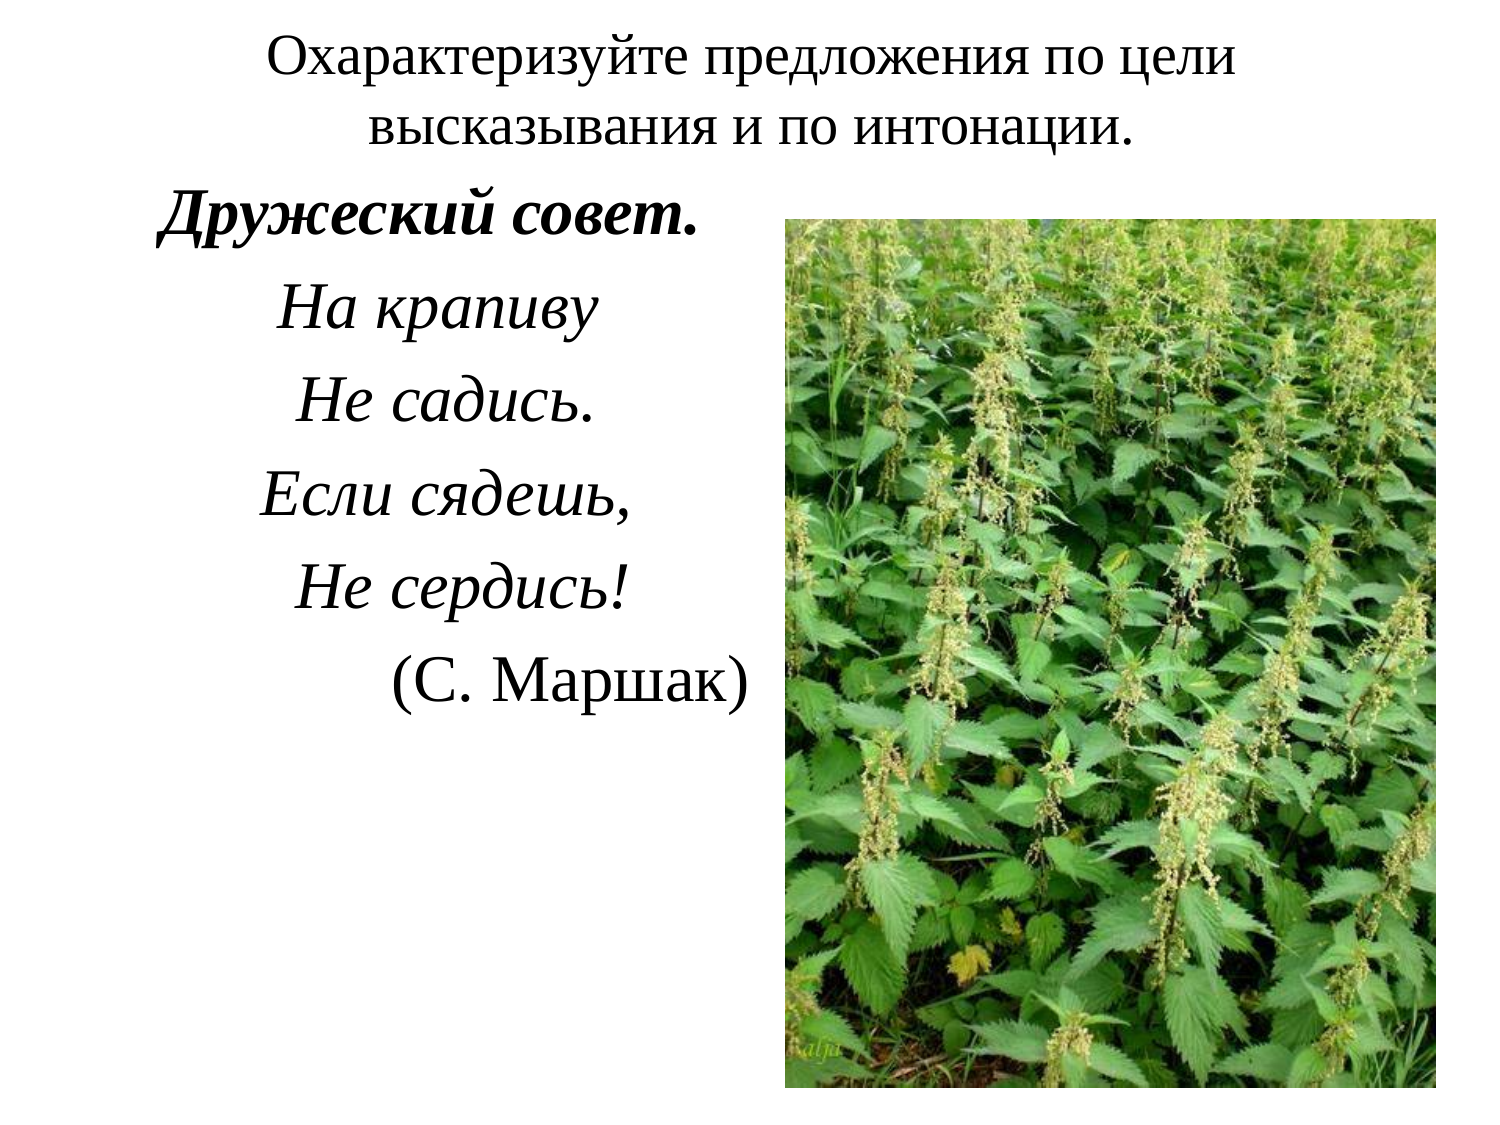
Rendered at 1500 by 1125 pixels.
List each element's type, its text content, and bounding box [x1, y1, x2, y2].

list Дружеский совет. На крапиву Не садись. Если сядешь, Не сердись! (С. Маршак) [41, 160, 786, 904]
title Охарактеризуйте предложения по цели высказывания и по интонации. [76, 0, 1427, 173]
picture [785, 219, 1436, 1088]
